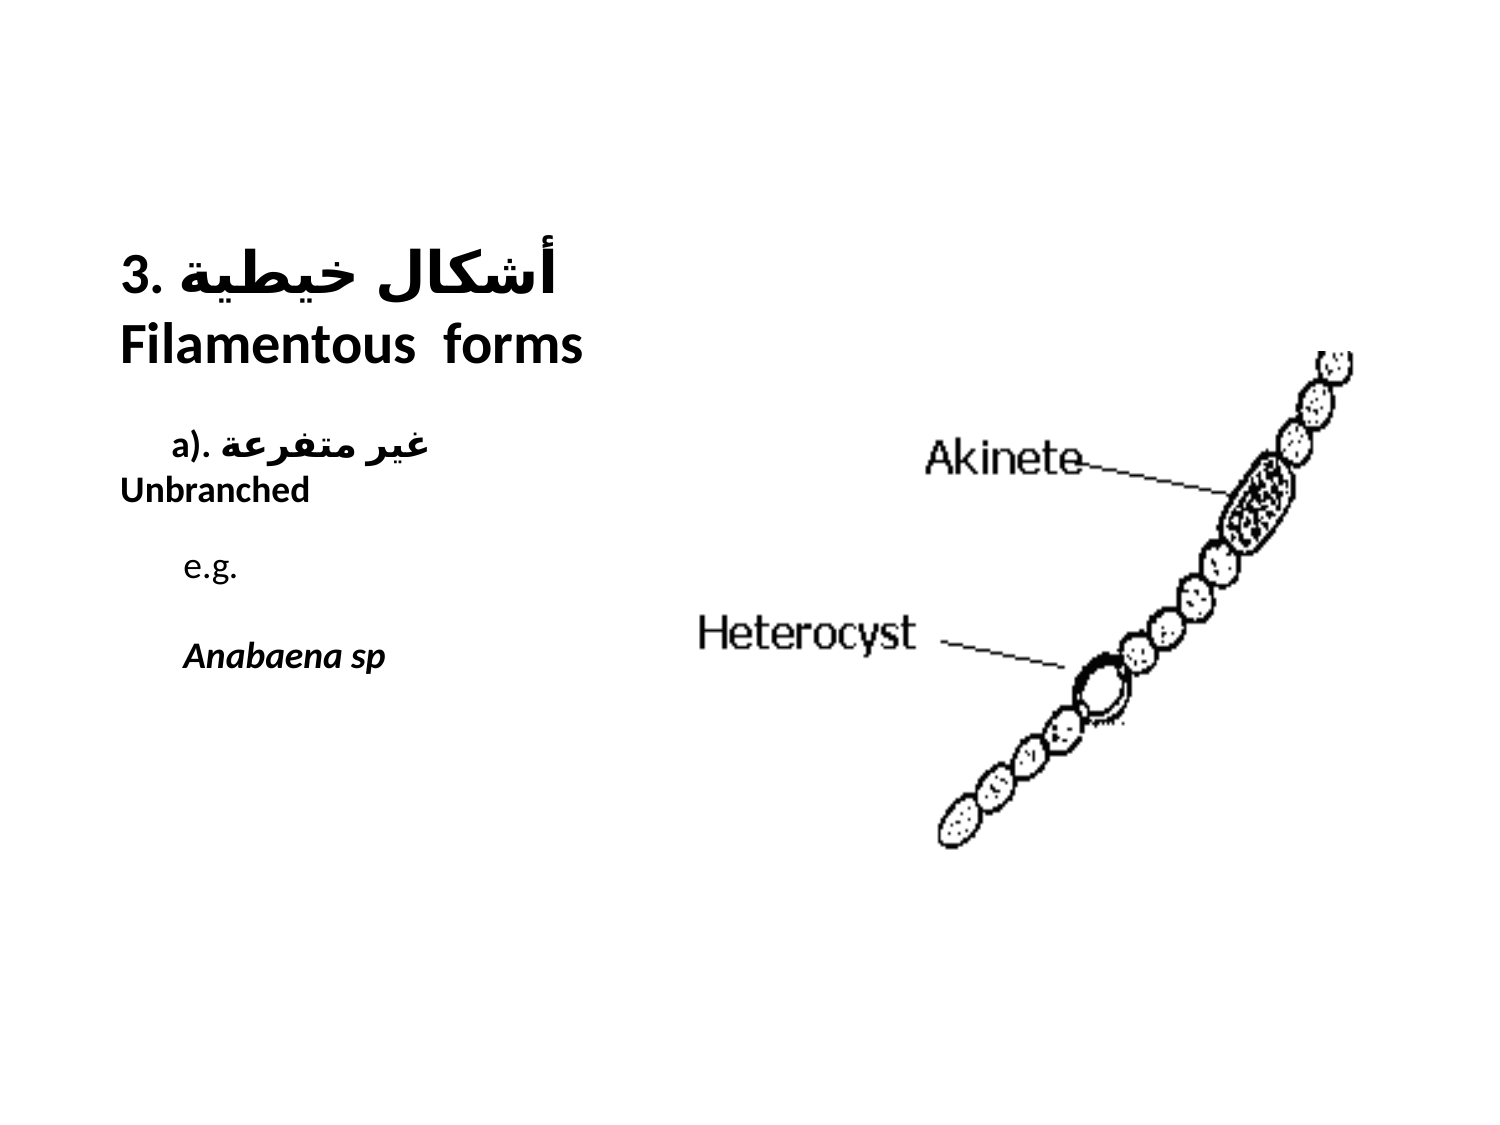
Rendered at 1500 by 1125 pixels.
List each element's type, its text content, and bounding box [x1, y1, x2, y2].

picture [630, 351, 1423, 868]
text_box 3. أشكال خيطية Filamentous forms a). غير متفرعة Unbranched [105, 227, 821, 518]
text_box e.g. Anabaena sp [160, 533, 547, 684]
